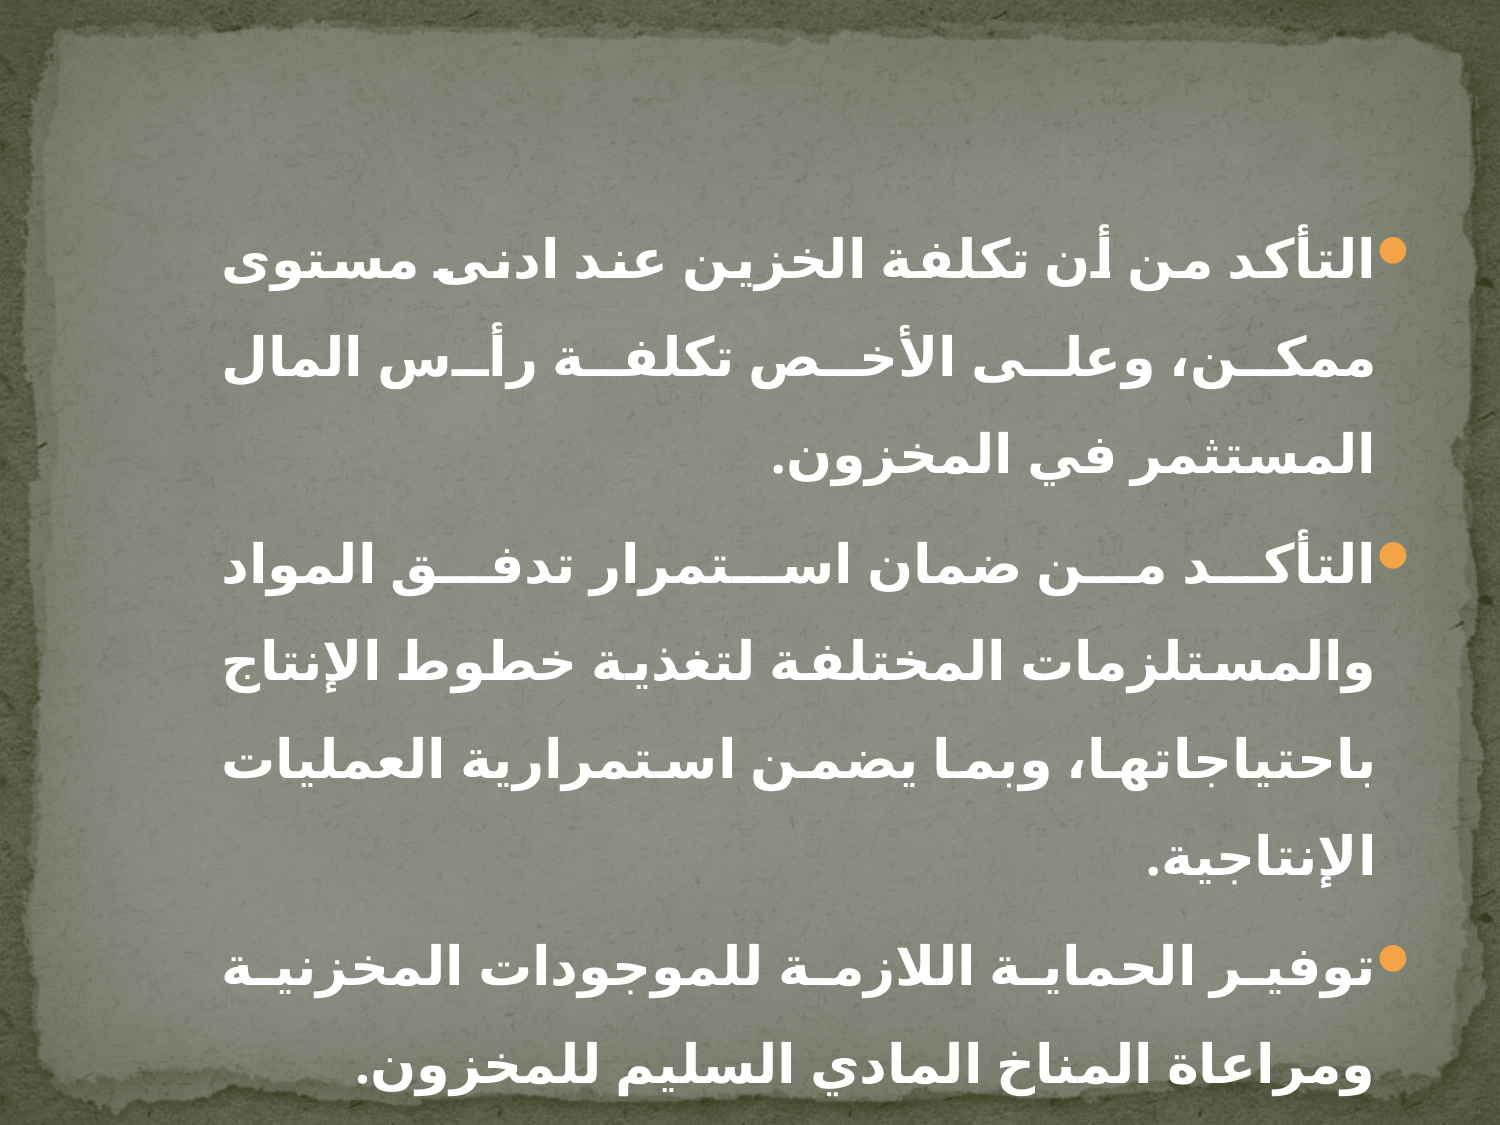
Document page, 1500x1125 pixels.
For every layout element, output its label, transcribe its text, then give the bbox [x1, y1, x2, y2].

list التأكد من أن تكلفة الخزين عند ادنى مستوى ممكن، وعلى الأخص تكلفة رأس المال المستثمر في المخزون. التأكد من ضمان استمرار تدفق المواد والمستلزمات المختلفة لتغذية خطوط الإنتاج باحتياجاتها، وبما يضمن استمرارية العمليات الإنتاجية. توفير الحماية اللازمة للموجودات المخزنية ومراعاة المناخ المادي السليم للمخزون. [206, 184, 1437, 972]
